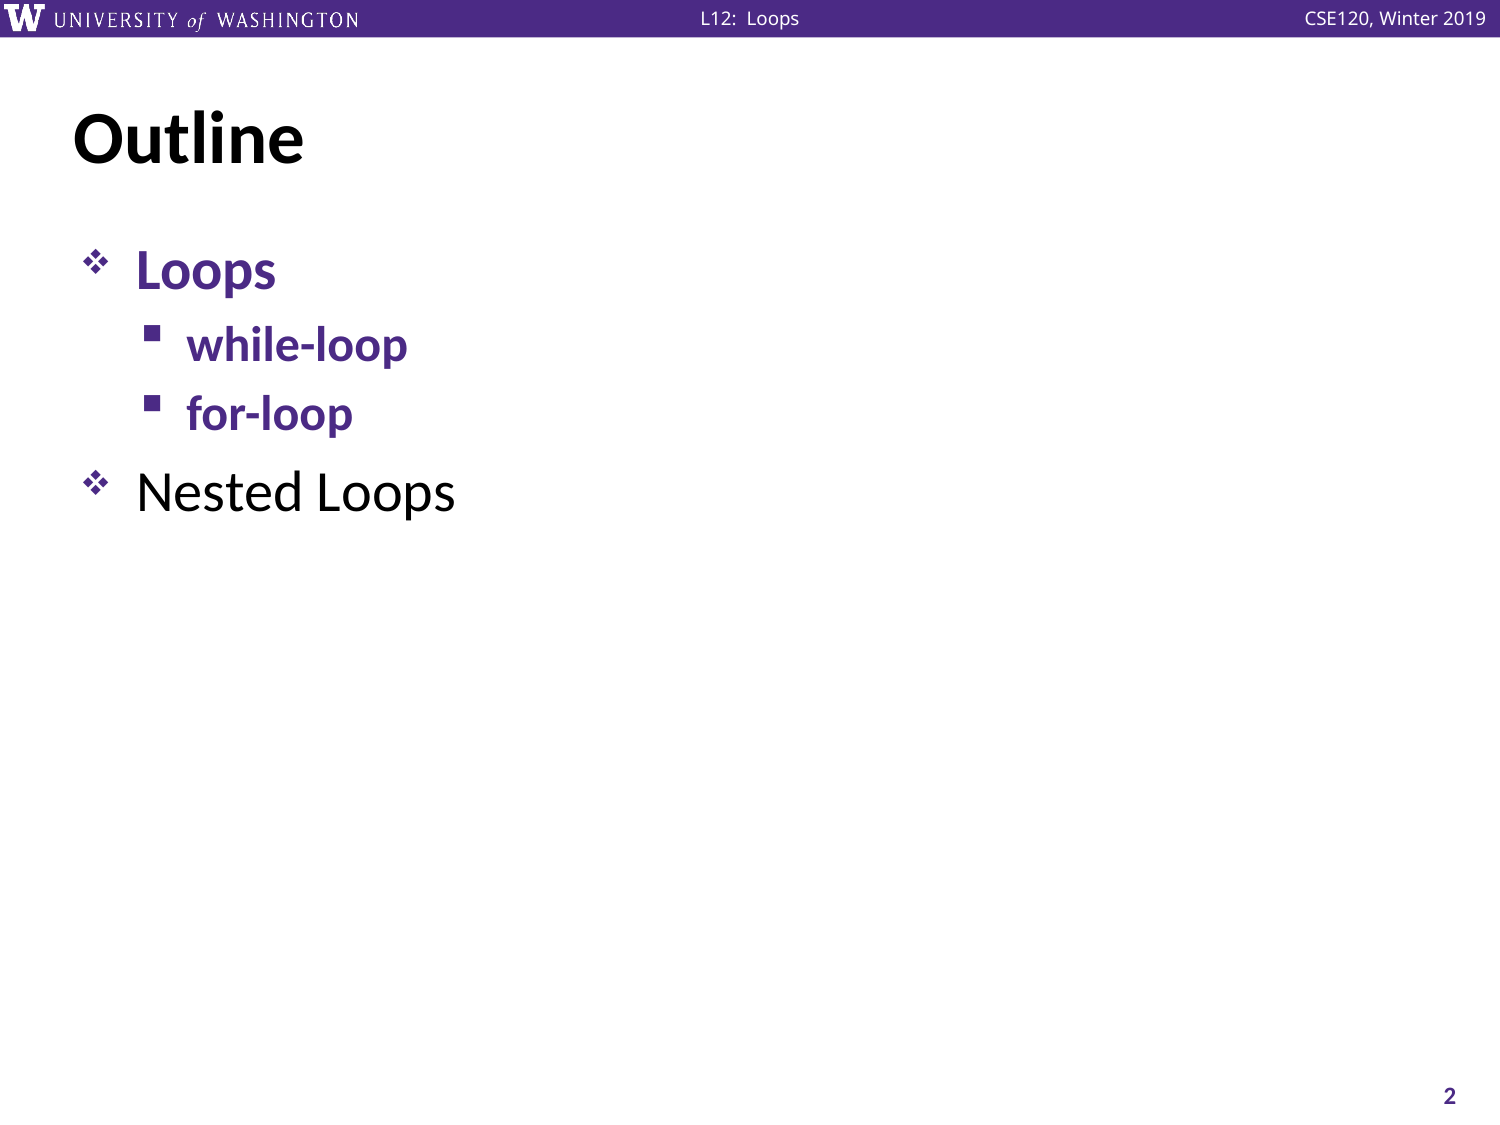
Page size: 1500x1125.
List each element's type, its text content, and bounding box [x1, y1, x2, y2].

picture [4, 4, 358, 32]
title Outline [58, 71, 1438, 197]
slide_number 2 [1400, 1065, 1500, 1125]
list Loops while-loop for-loop Nested Loops [64, 223, 1438, 1040]
